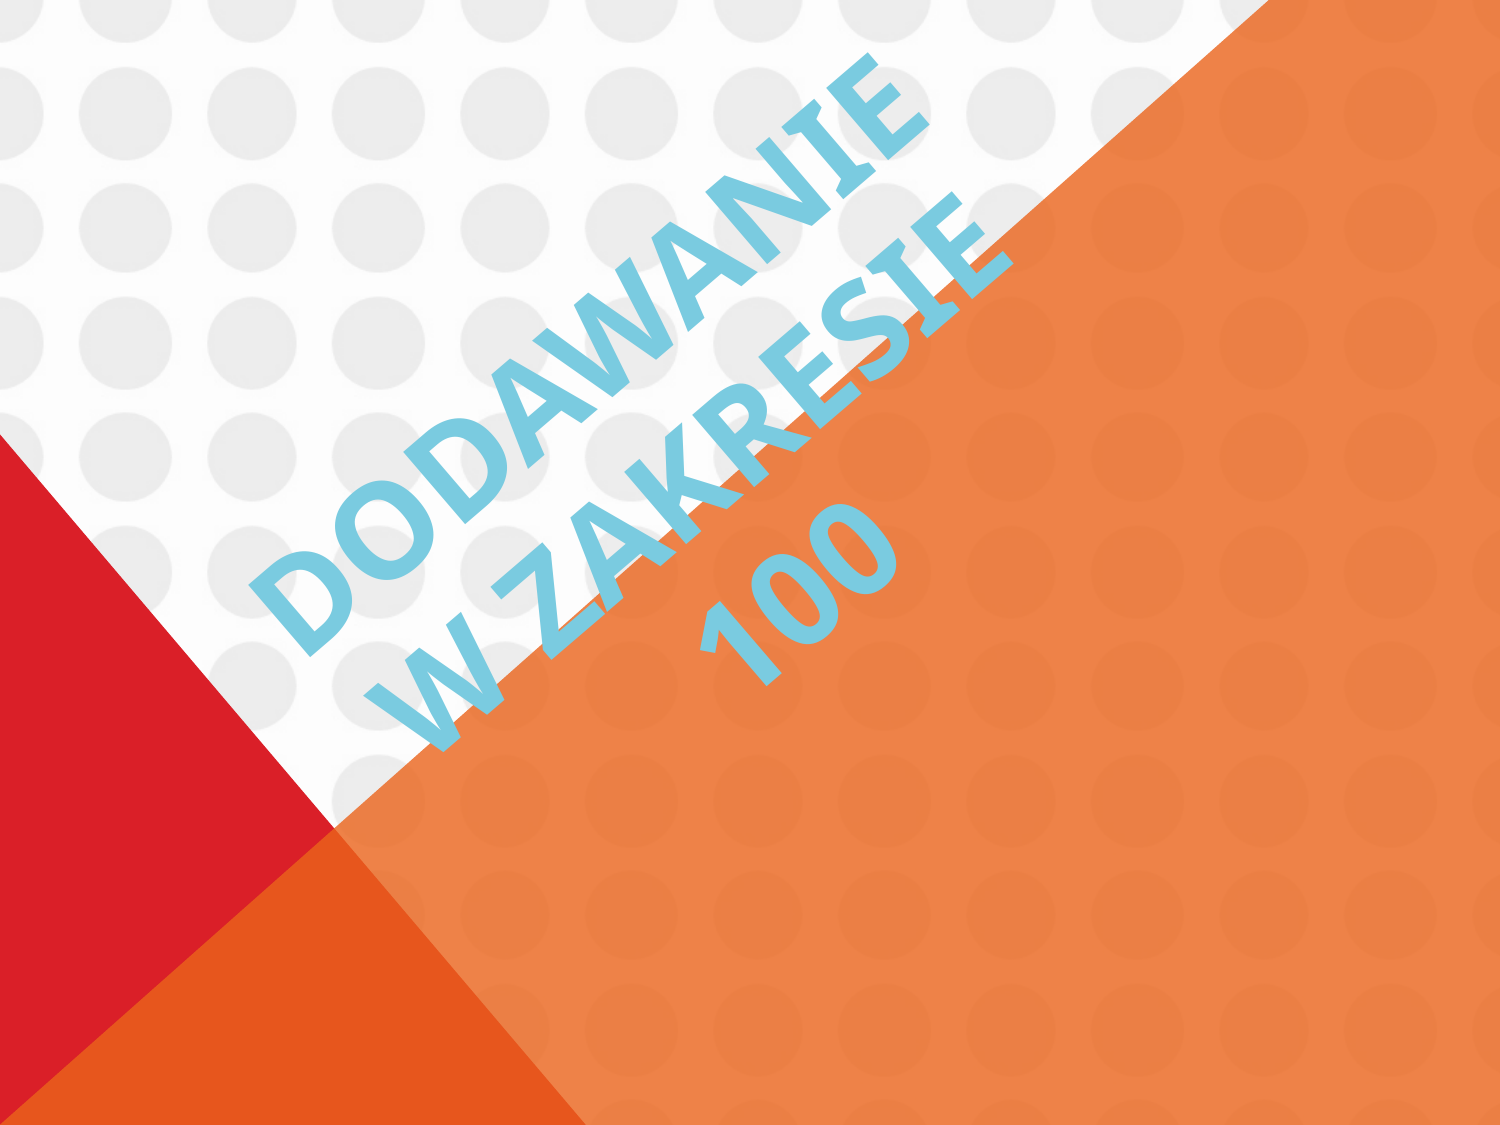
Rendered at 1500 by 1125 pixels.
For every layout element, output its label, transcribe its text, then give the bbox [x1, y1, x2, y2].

title Dodawanie w zakresie 100 [242, 66, 1213, 972]
